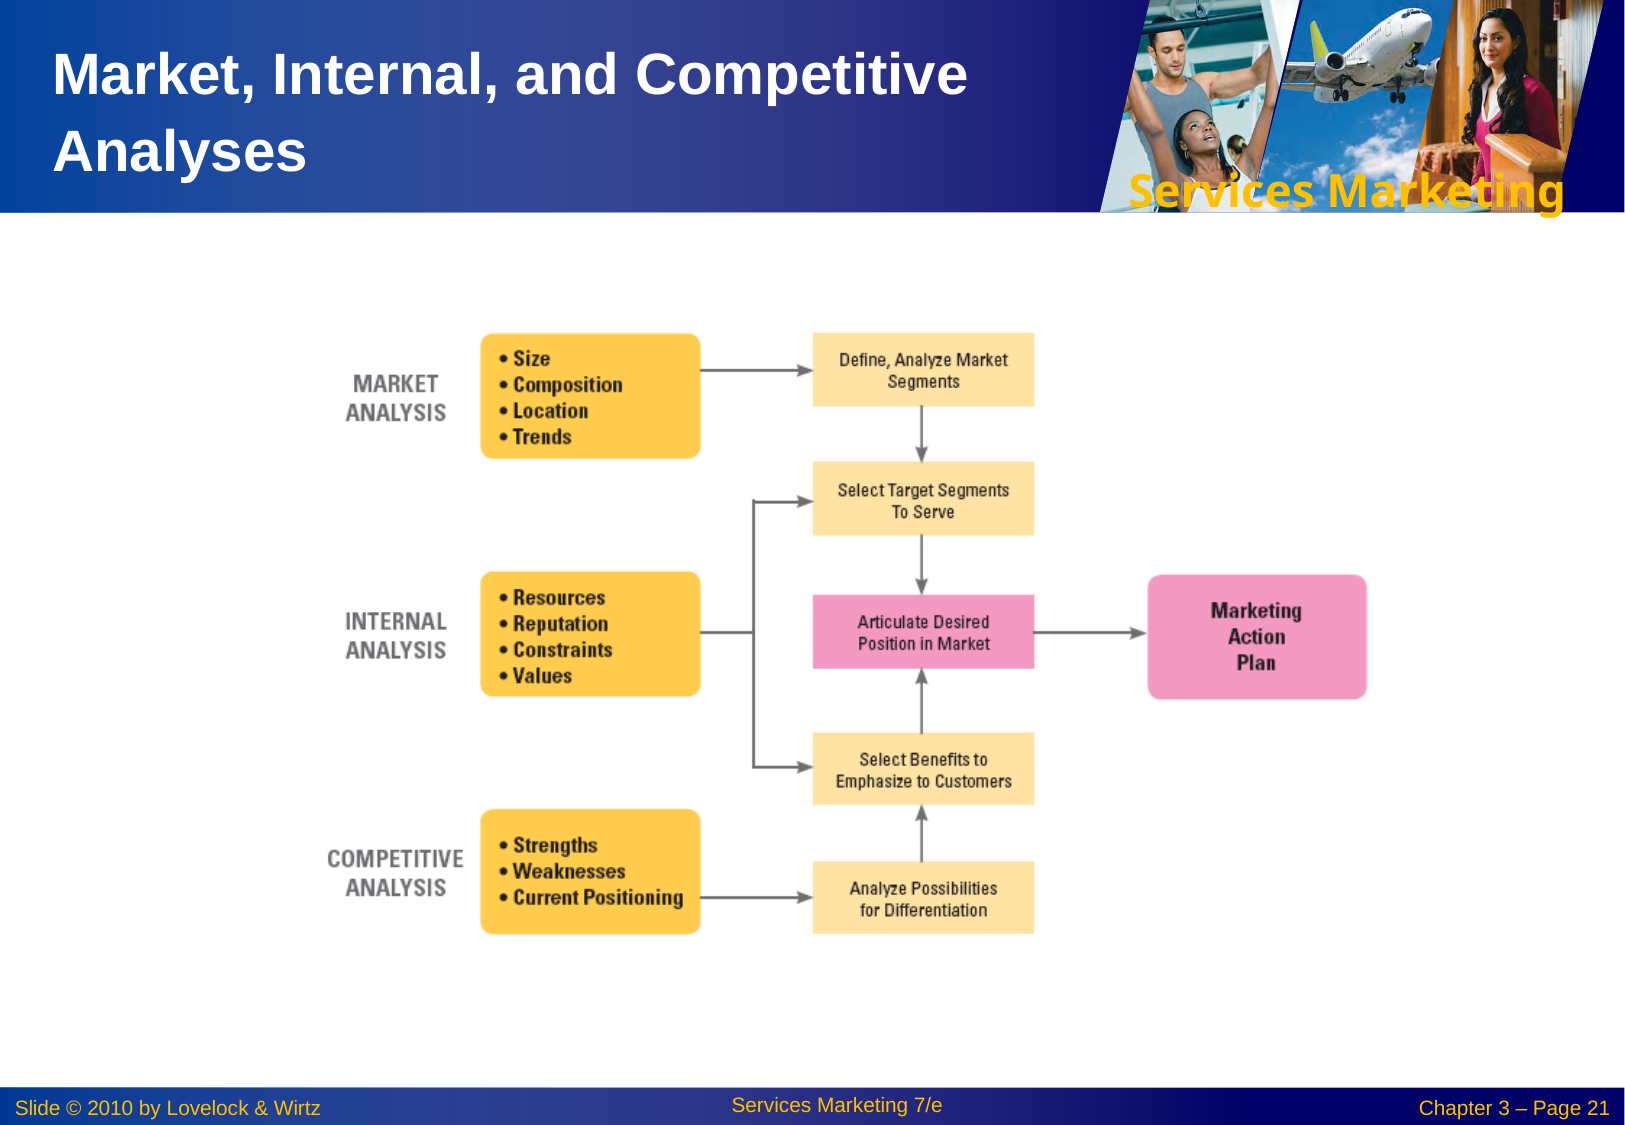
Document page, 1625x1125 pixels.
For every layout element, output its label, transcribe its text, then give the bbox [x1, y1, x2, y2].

title Market, Internal, and Competitive Analyses [36, 37, 1088, 176]
picture [324, 304, 1379, 963]
picture [1546, 187, 1556, 202]
picture [1100, 0, 1604, 213]
picture [1162, 186, 1172, 192]
